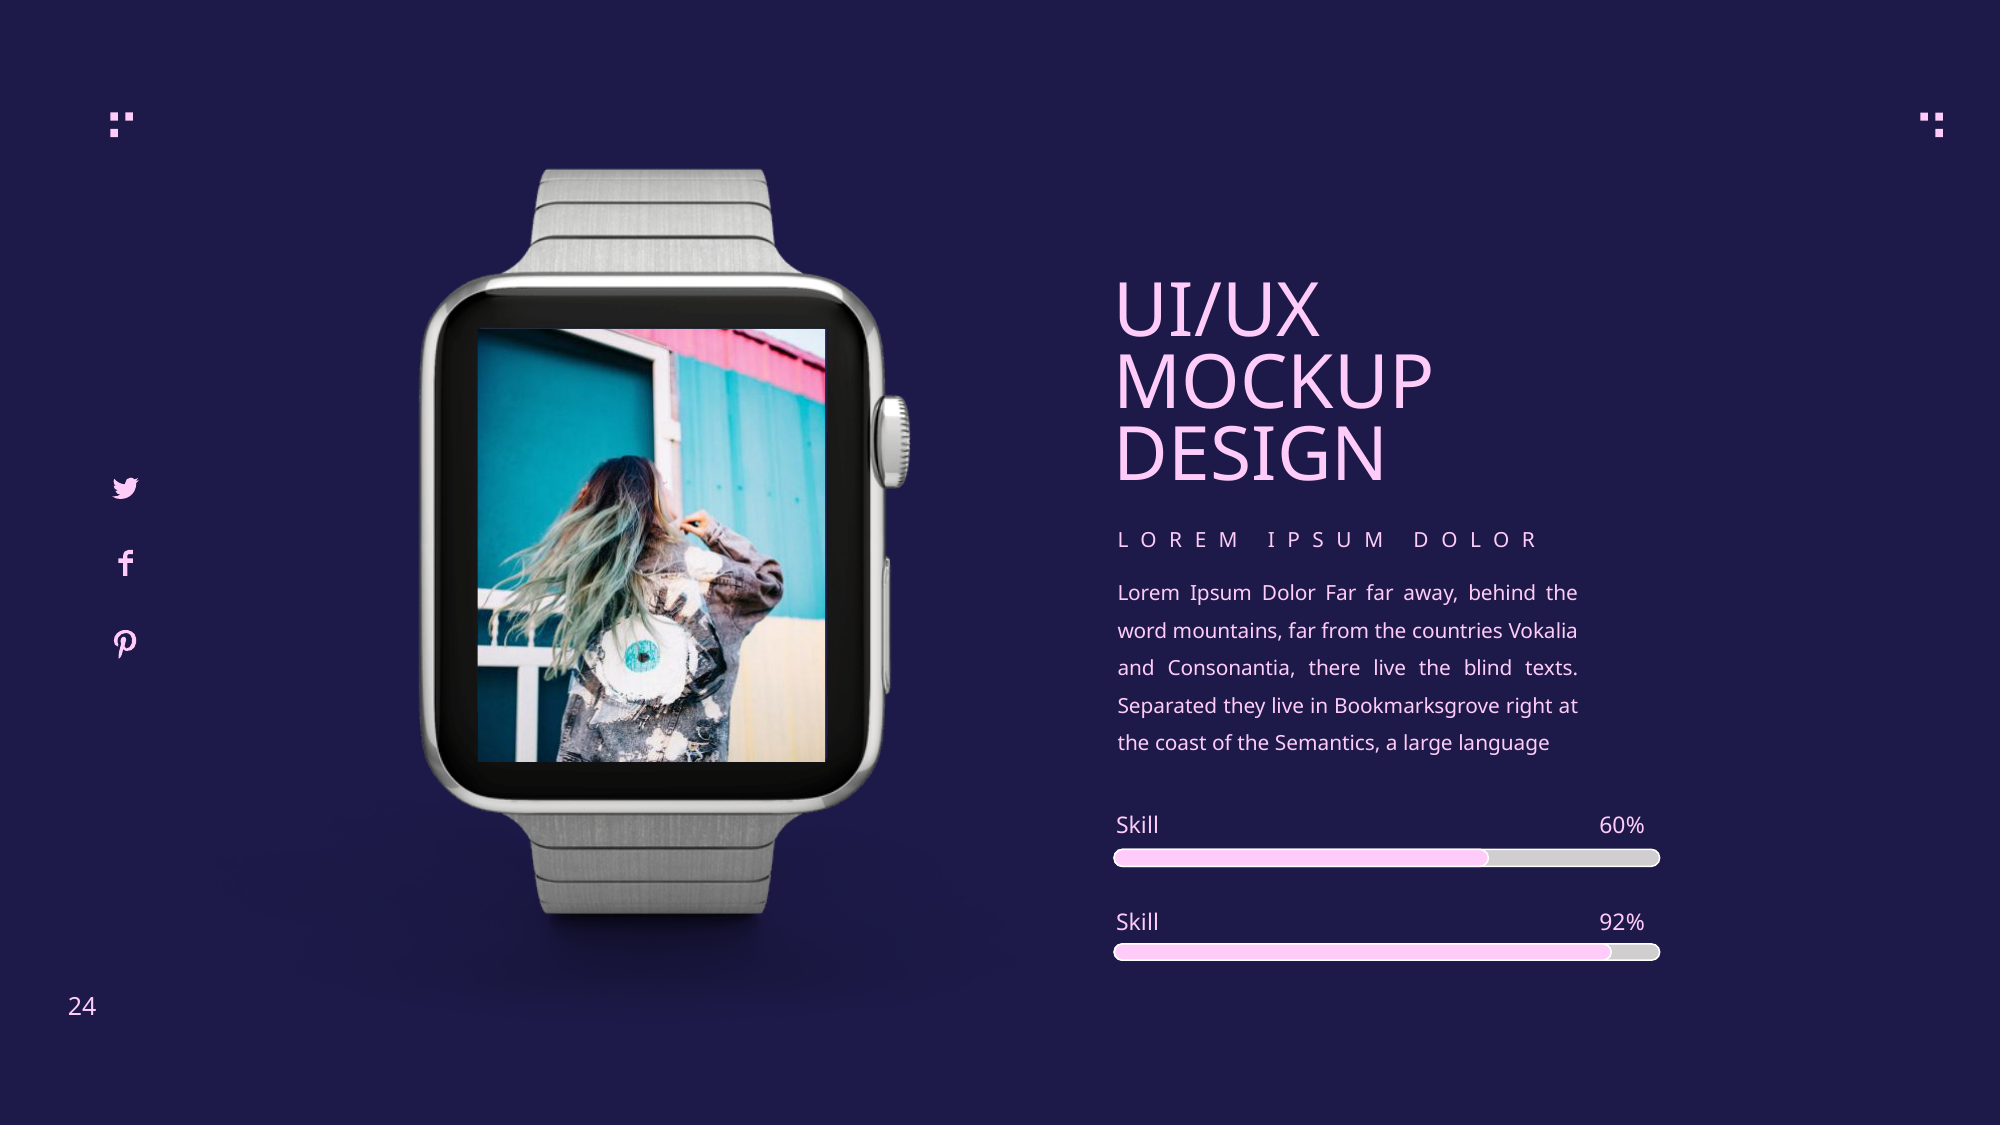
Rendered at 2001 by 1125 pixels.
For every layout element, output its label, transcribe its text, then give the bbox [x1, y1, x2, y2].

text_box Lorem Ipsum Dolor Far far away, behind the word mountains, far from the countries Vokalia and Consonantia, there live the blind texts. Separated they live in Bookmarksgrove right at the coast of the Semantics, a large language [1102, 560, 1593, 762]
text_box UI/UX MOCKUP DESIGN [1113, 279, 1611, 496]
text_box LOREM IPSUM DOLOR [1102, 519, 1593, 560]
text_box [1101, 804, 1660, 961]
picture [0, 80, 1503, 1033]
